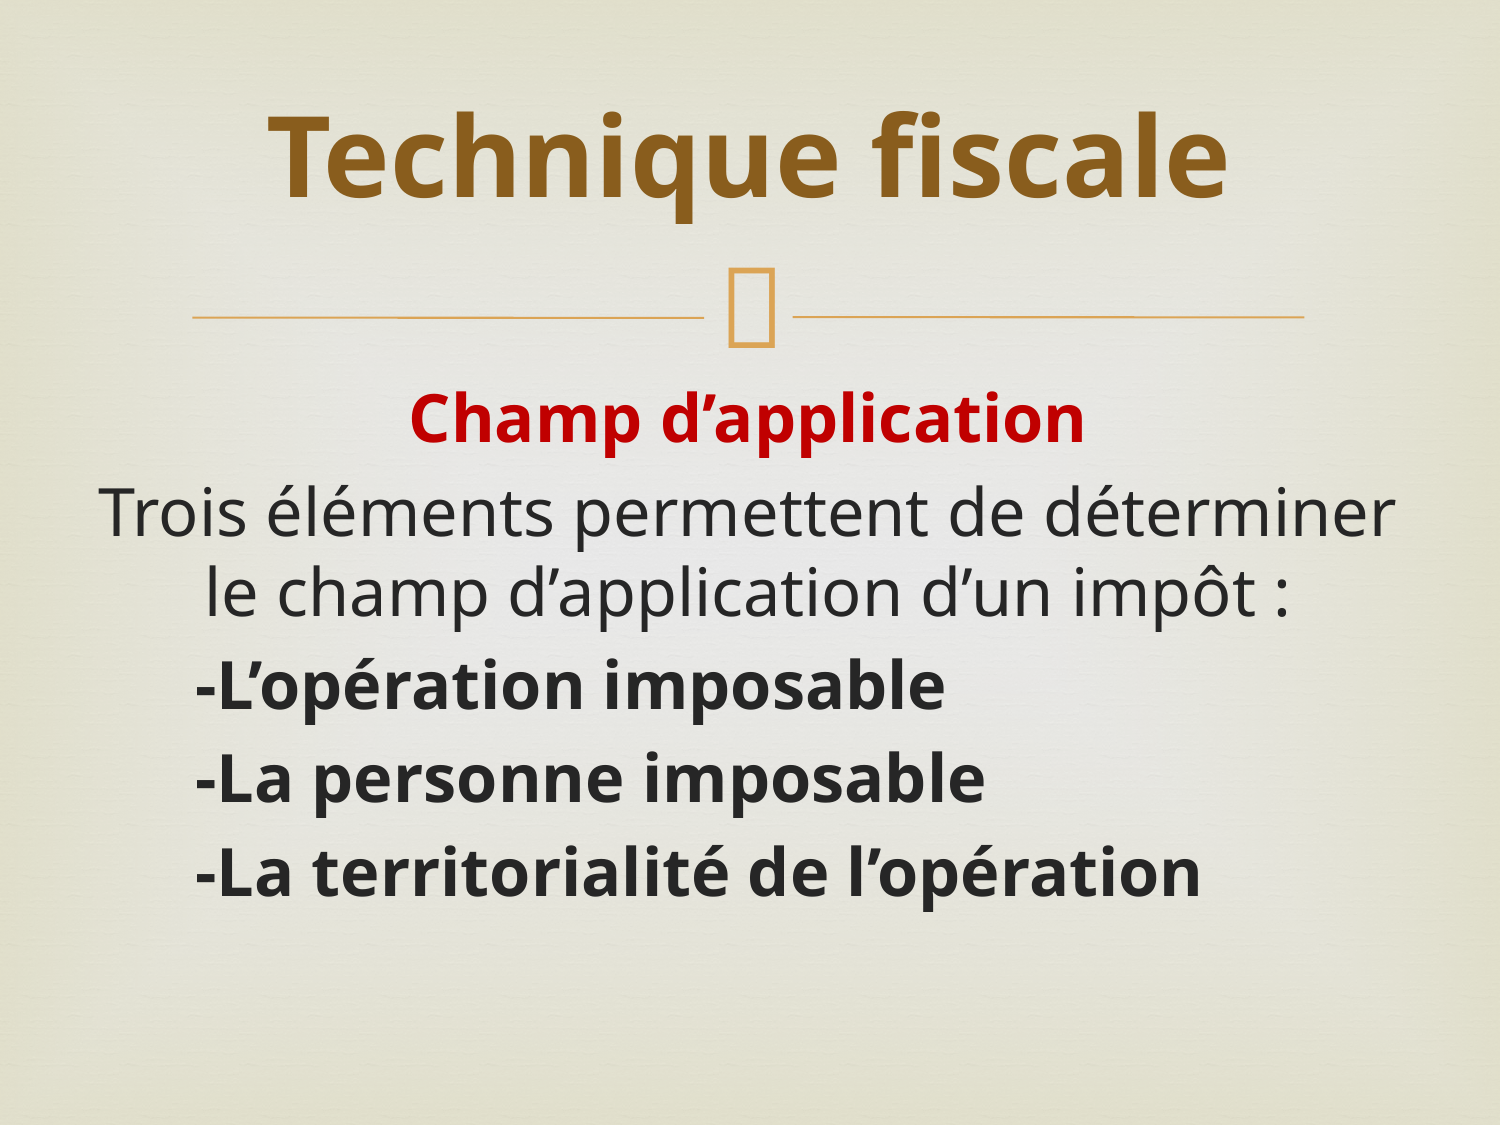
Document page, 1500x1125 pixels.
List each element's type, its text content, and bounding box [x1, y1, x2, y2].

title Technique fiscale [112, 66, 1386, 240]
list Champ d’application Trois éléments permettent de déterminer le champ d’application d’un impôt : -L’opération imposable -La personne imposable -La territorialité de l’opération [62, 368, 1436, 1071]
